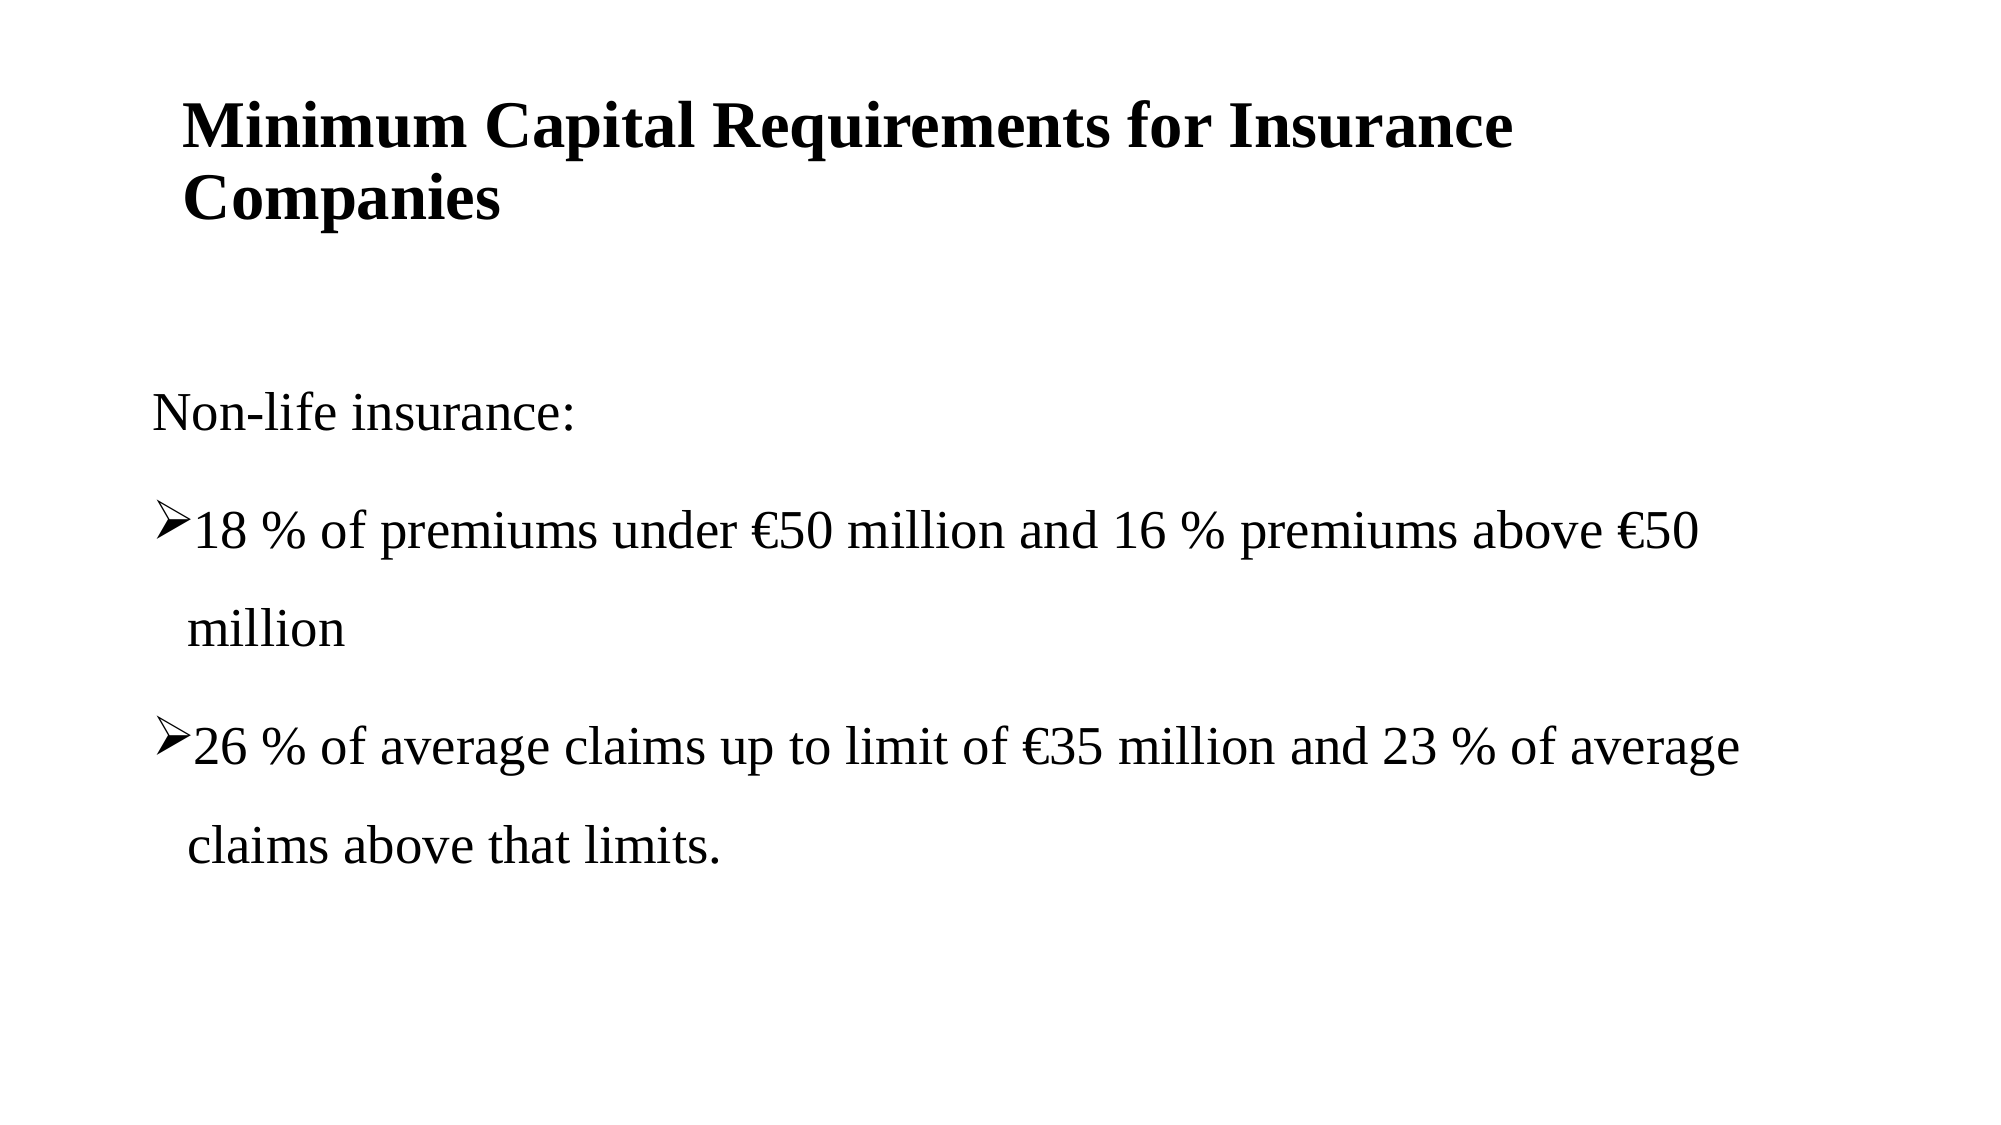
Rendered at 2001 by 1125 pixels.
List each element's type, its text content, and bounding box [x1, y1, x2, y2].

list Non-life insurance: 18 % of premiums under €50 million and 16 % premiums above €50 million 26 % of average claims up to limit of €35 million and 23 % of average claims above that limits. [137, 335, 1888, 887]
title Minimum Capital Requirements for Insurance Companies [167, 82, 1857, 241]
